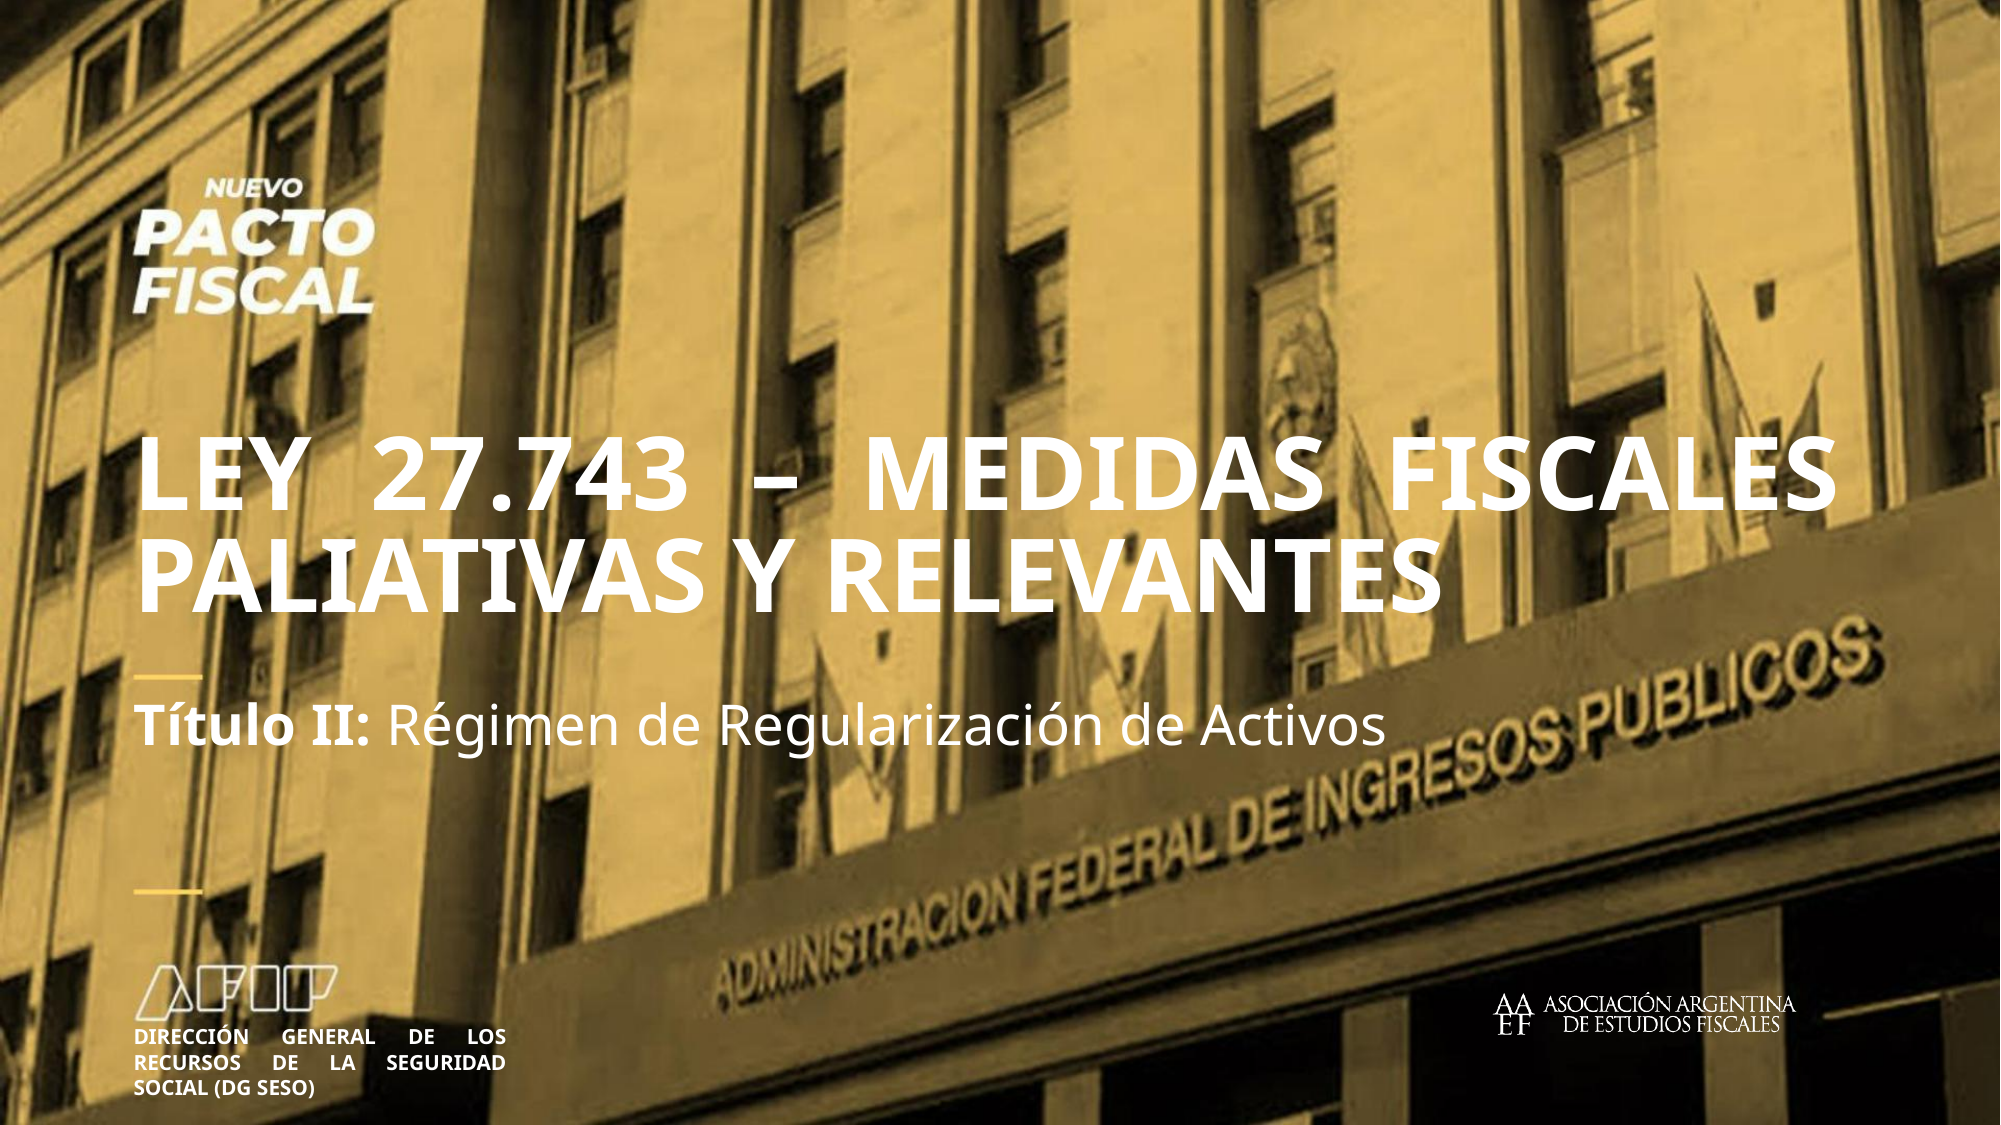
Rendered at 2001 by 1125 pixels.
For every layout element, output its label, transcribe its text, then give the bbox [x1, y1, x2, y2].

text_box Título II: Régimen de Regularización de Activos [133, 643, 1839, 757]
text_box [0, 0, 2000, 1125]
text_box DIRECCIÓN GENERAL DE LOS RECURSOS DE LA SEGURIDAD SOCIAL (DG SESO) [133, 1024, 507, 1100]
text_box LEY 27.743 – MEDIDAS FISCALES PALIATIVAS Y RELEVANTES [133, 429, 1839, 634]
picture [1483, 989, 1801, 1036]
